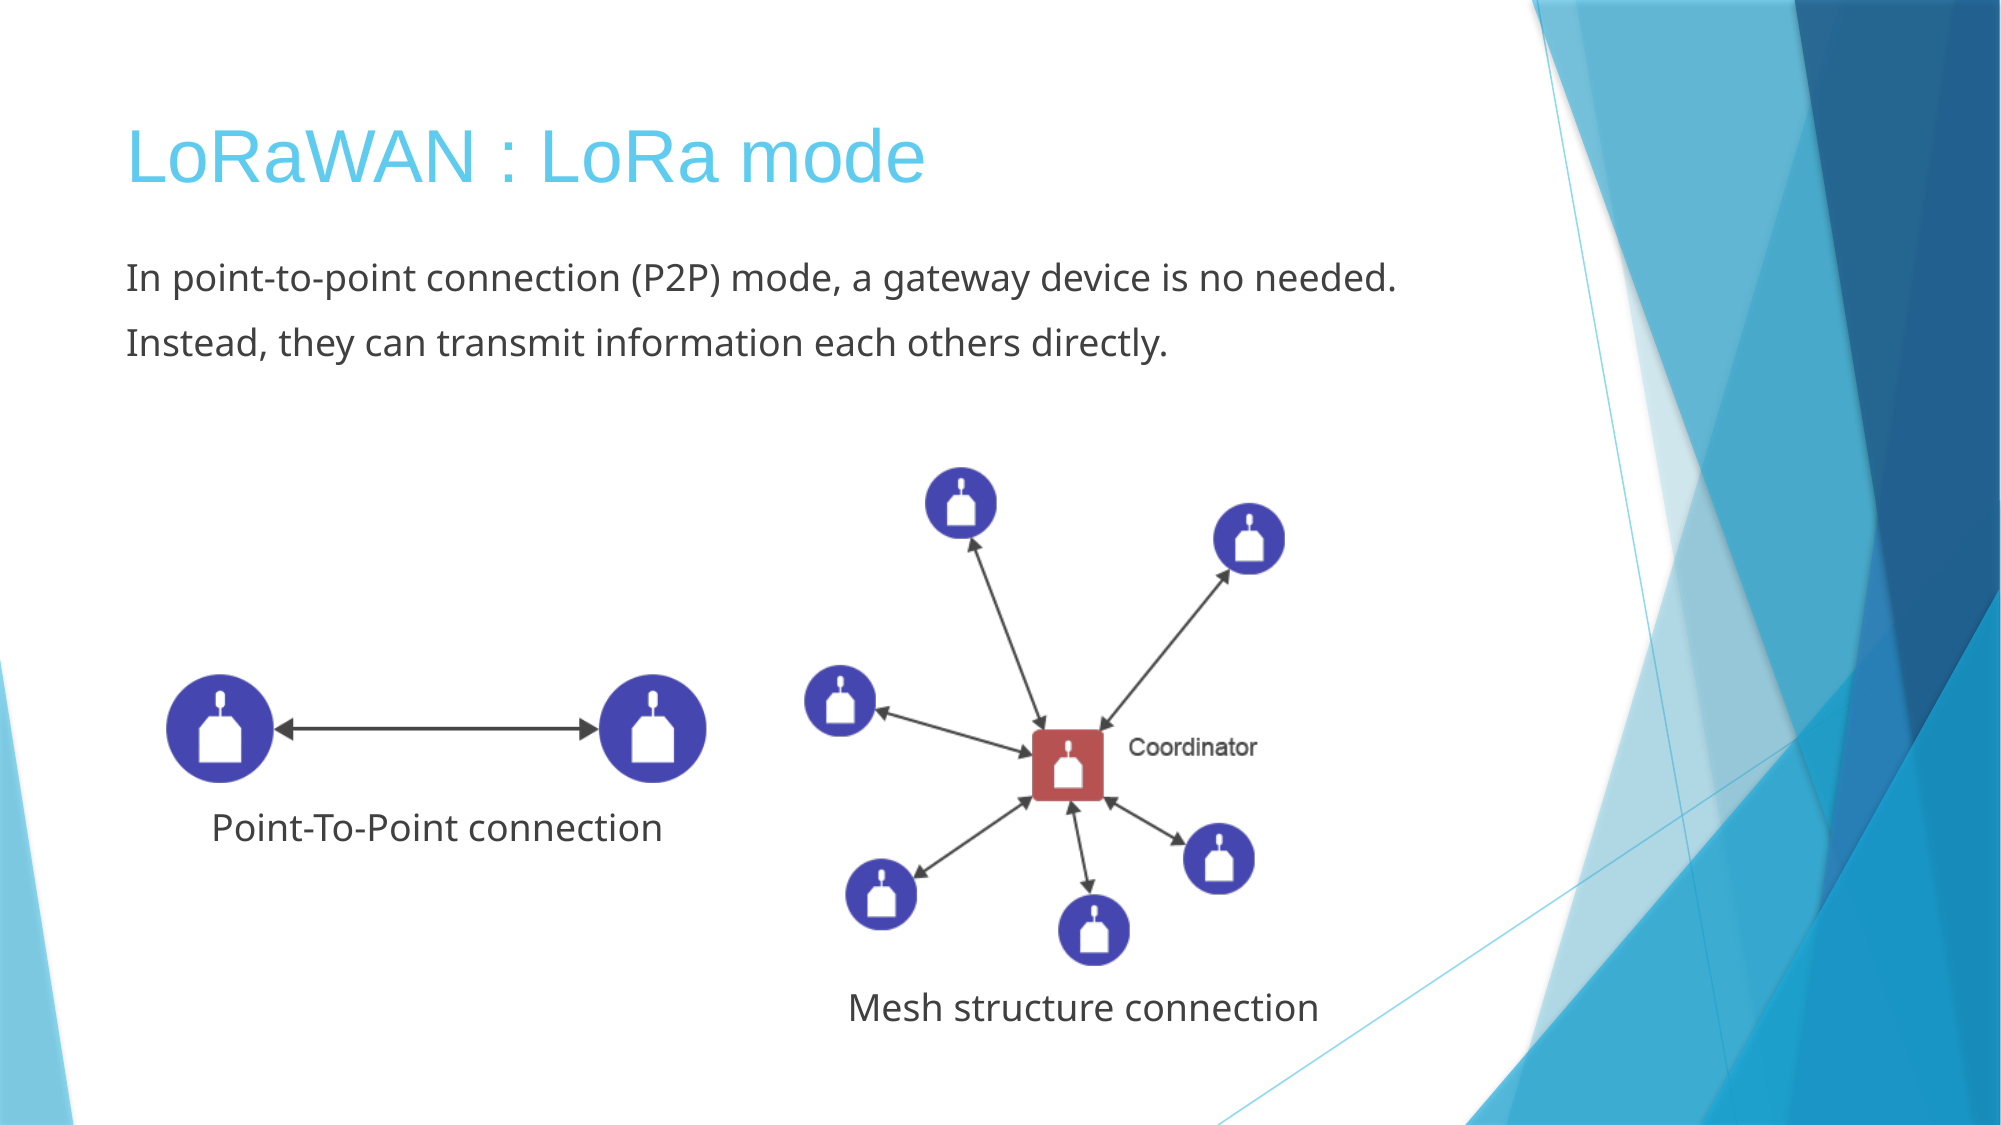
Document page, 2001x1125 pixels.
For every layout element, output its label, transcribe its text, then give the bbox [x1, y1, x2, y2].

picture [762, 462, 1312, 978]
list In point-to-point connection (P2P) mode, a gateway device is no needed. Instead, they can transmit information each others directly. [111, 246, 1522, 399]
title LoRaWAN : LoRa mode [111, 99, 1551, 317]
text_box Point-To-Point connection [149, 804, 726, 863]
picture [148, 657, 727, 797]
text_box Mesh structure connection [775, 976, 1392, 1043]
